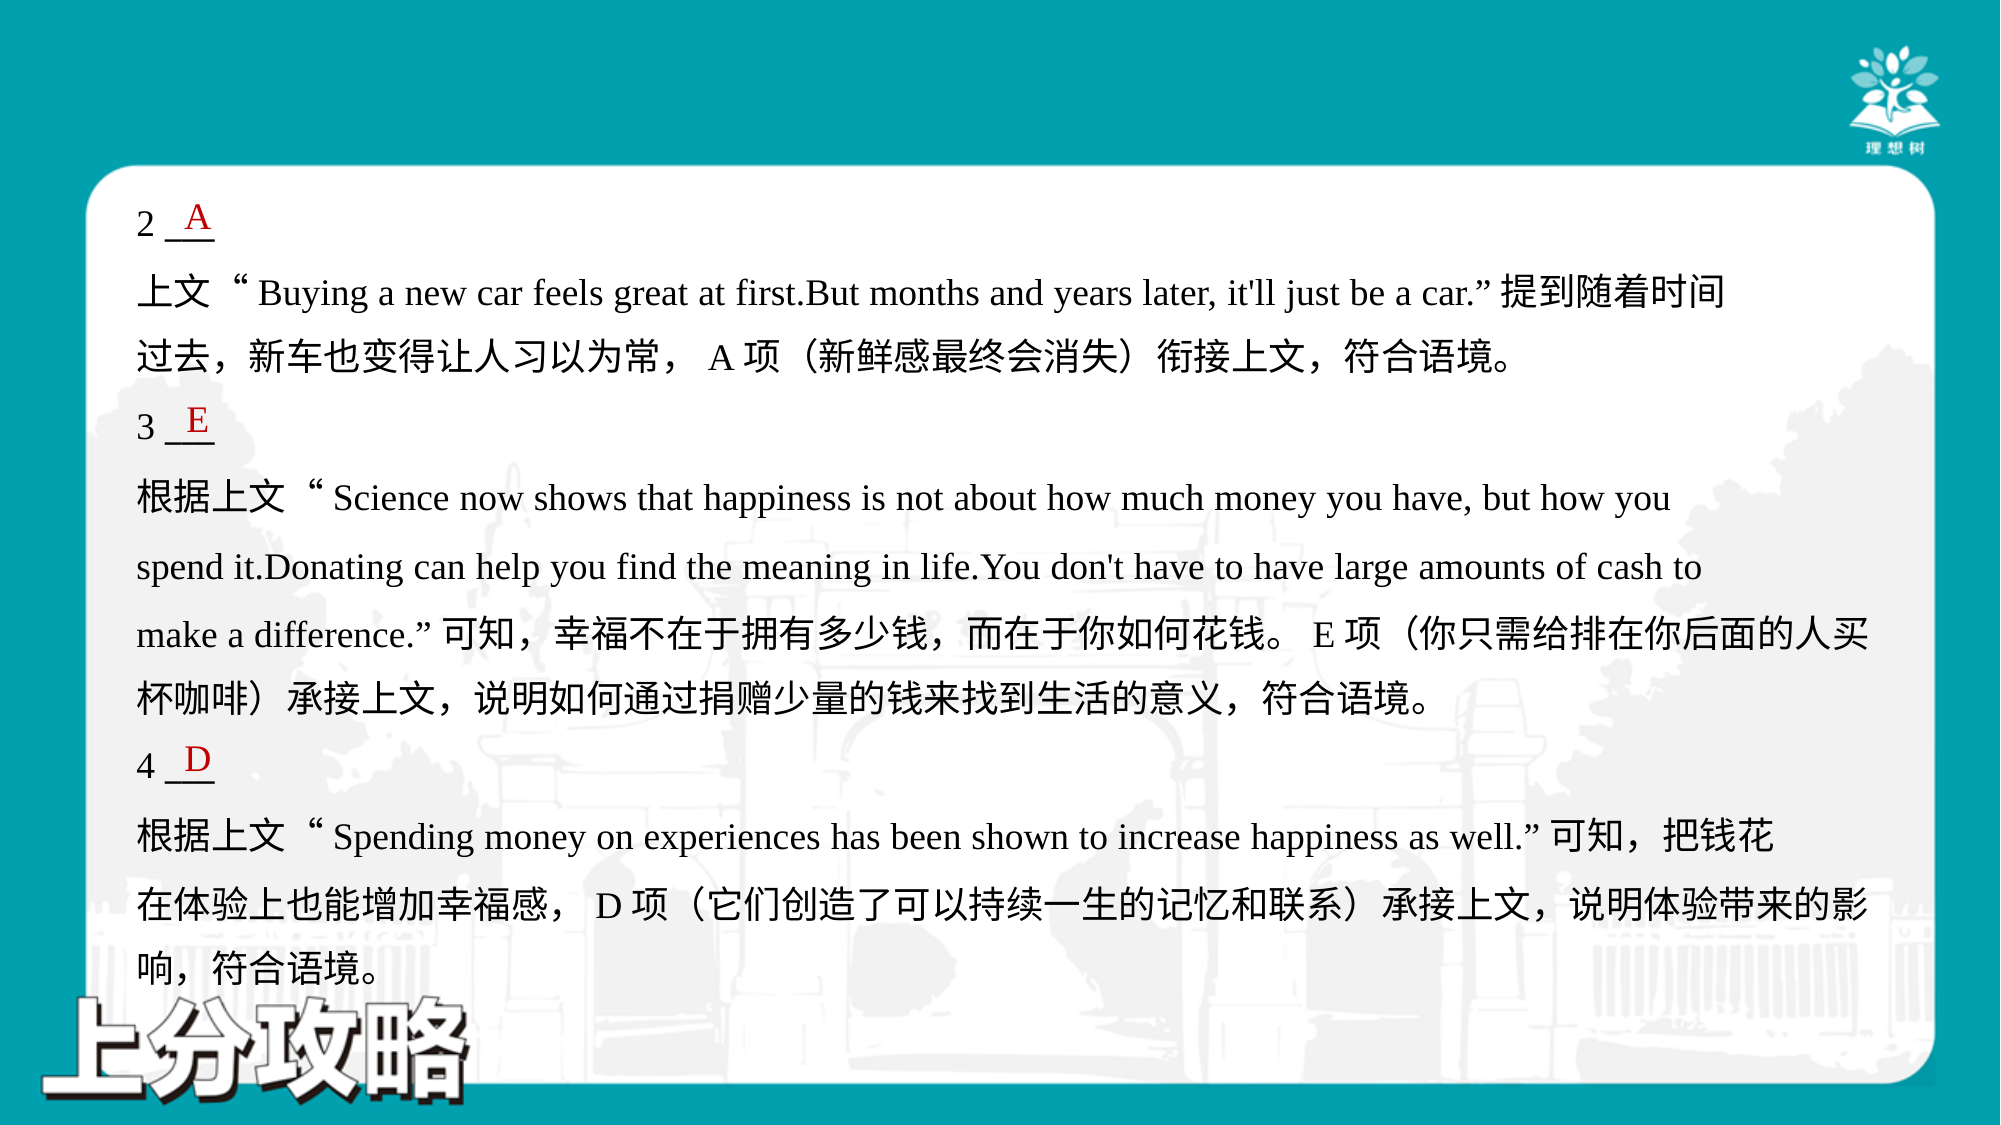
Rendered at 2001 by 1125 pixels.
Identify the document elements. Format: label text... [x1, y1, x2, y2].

text_box 2 ___ [136, 176, 1865, 237]
picture [0, 0, 2000, 1125]
text_box 4 ___ [136, 719, 1865, 779]
text_box A [170, 170, 226, 230]
text_box 上文“Buying a new car feels great at first.But months and years later, it'll just be a car.”提到随着时间 过去，新车也变得让人习以为常，A项（新鲜感最终会消失）衔接上文，符合语境。 [136, 244, 1865, 372]
text_box 根据上文“Science now shows that happiness is not about how much money you have, but how you spend it.Donating can help you find the meaning in life.You don't have to have large amounts of cash to make a difference.”可知，幸福不在于拥有多少钱，而在于你如何花钱。E项（你只需给排在你后面的人买 杯咖啡）承接上文，说明如何通过捐赠少量的钱来找到生活的意义，符合语境。 [136, 449, 1865, 714]
text_box E [172, 373, 224, 433]
text_box 3 ___ [136, 380, 1865, 440]
text_box 根据上文“Spending money on experiences has been shown to increase happiness as well.”可知，把钱花 在体验上也能增加幸福感，D项（它们创造了可以持续一生的记忆和联系）承接上文，说明体验带来的影 响，符合语境。 [136, 788, 1865, 984]
text_box D [170, 712, 226, 772]
